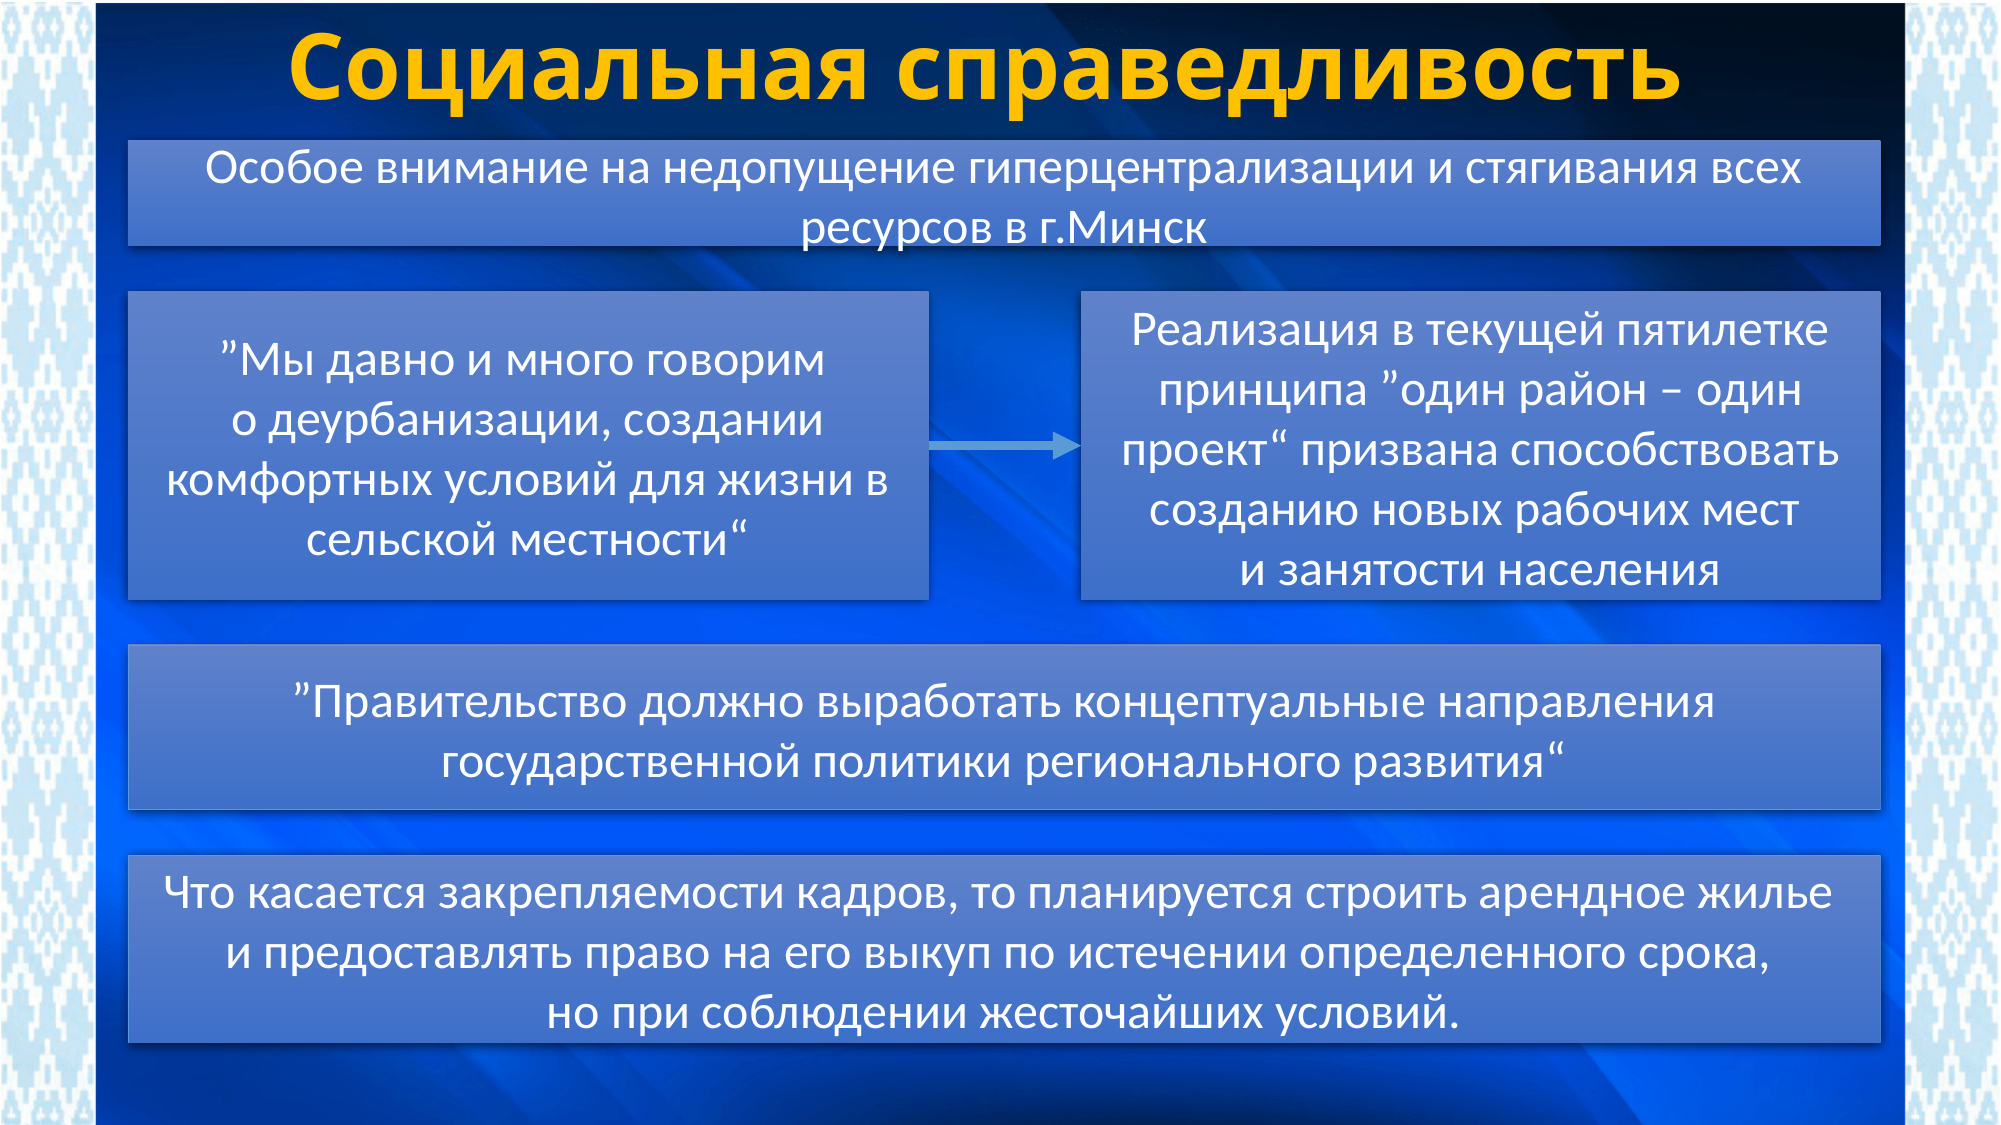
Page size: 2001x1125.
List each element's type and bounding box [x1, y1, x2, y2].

list [0, 2, 2000, 1125]
